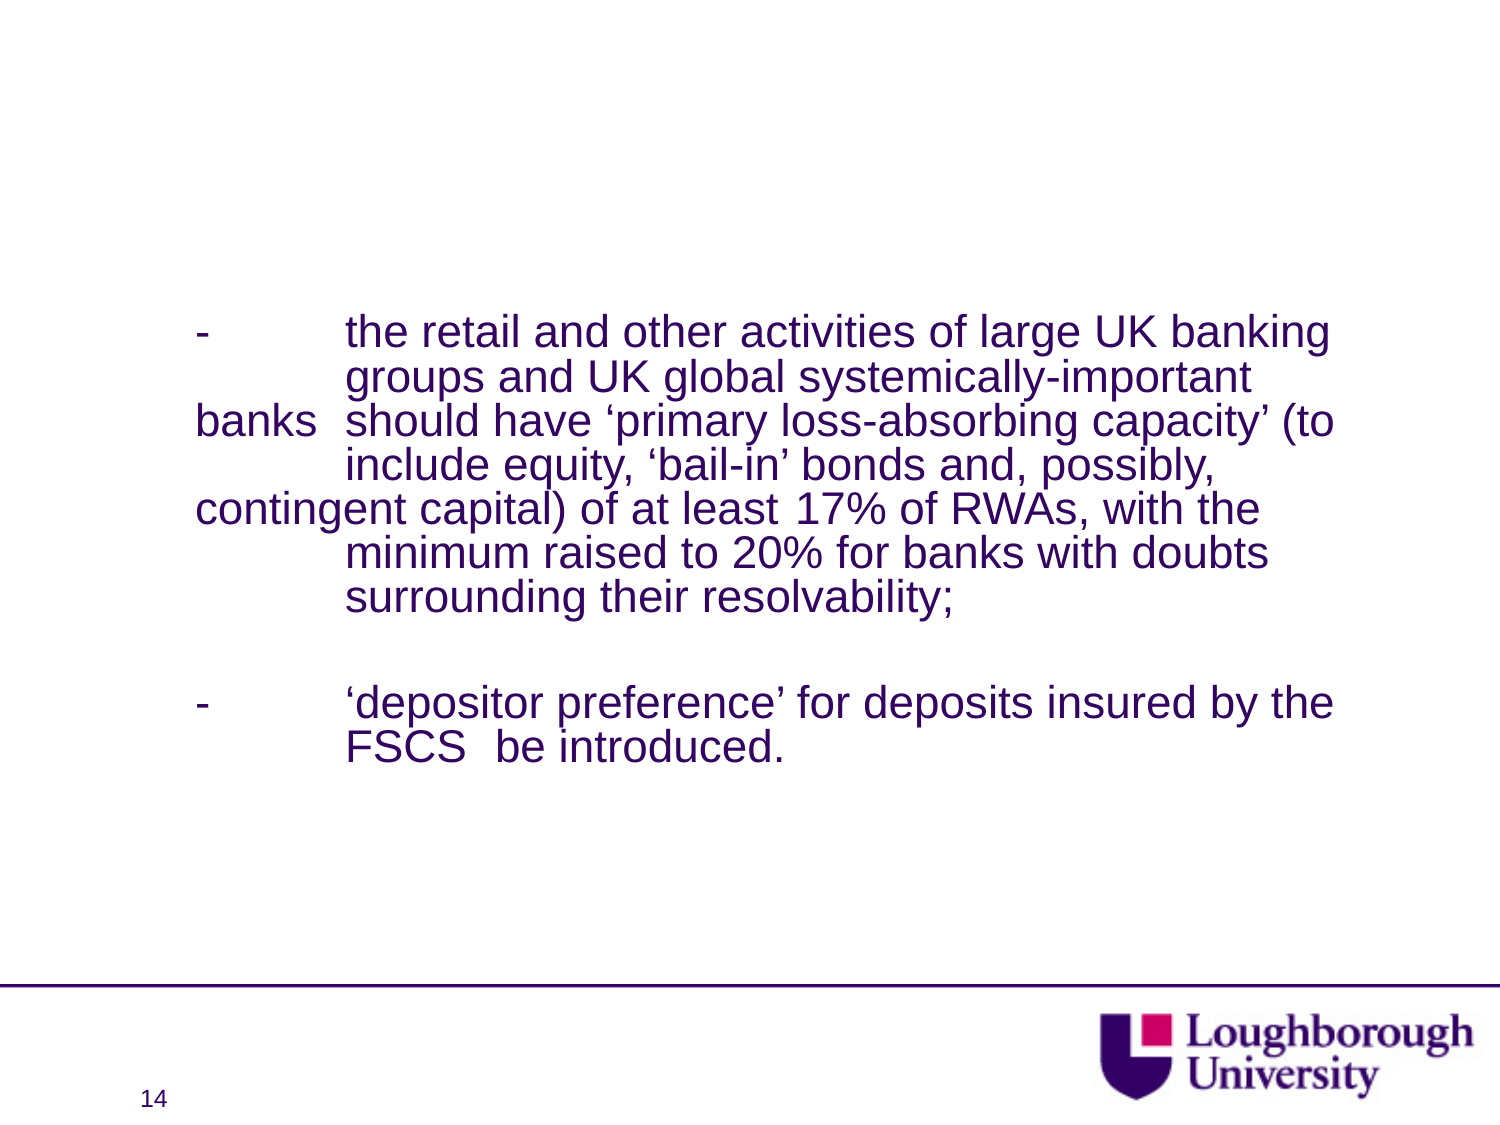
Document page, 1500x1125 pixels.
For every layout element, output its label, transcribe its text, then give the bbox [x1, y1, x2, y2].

text_box - the retail and other activities of large UK banking groups and UK global systemically-important banks should have ‘primary loss-absorbing capacity’ (to include equity, ‘bail-in’ bonds and, possibly, contingent capital) of at least 17% of RWAs, with the minimum raised to 20% for banks with doubts surrounding their resolvability; - ‘depositor preference’ for deposits insured by the FSCS be introduced. [123, 172, 1399, 873]
slide_number 14 [124, 1074, 226, 1107]
picture [0, 984, 1500, 1125]
